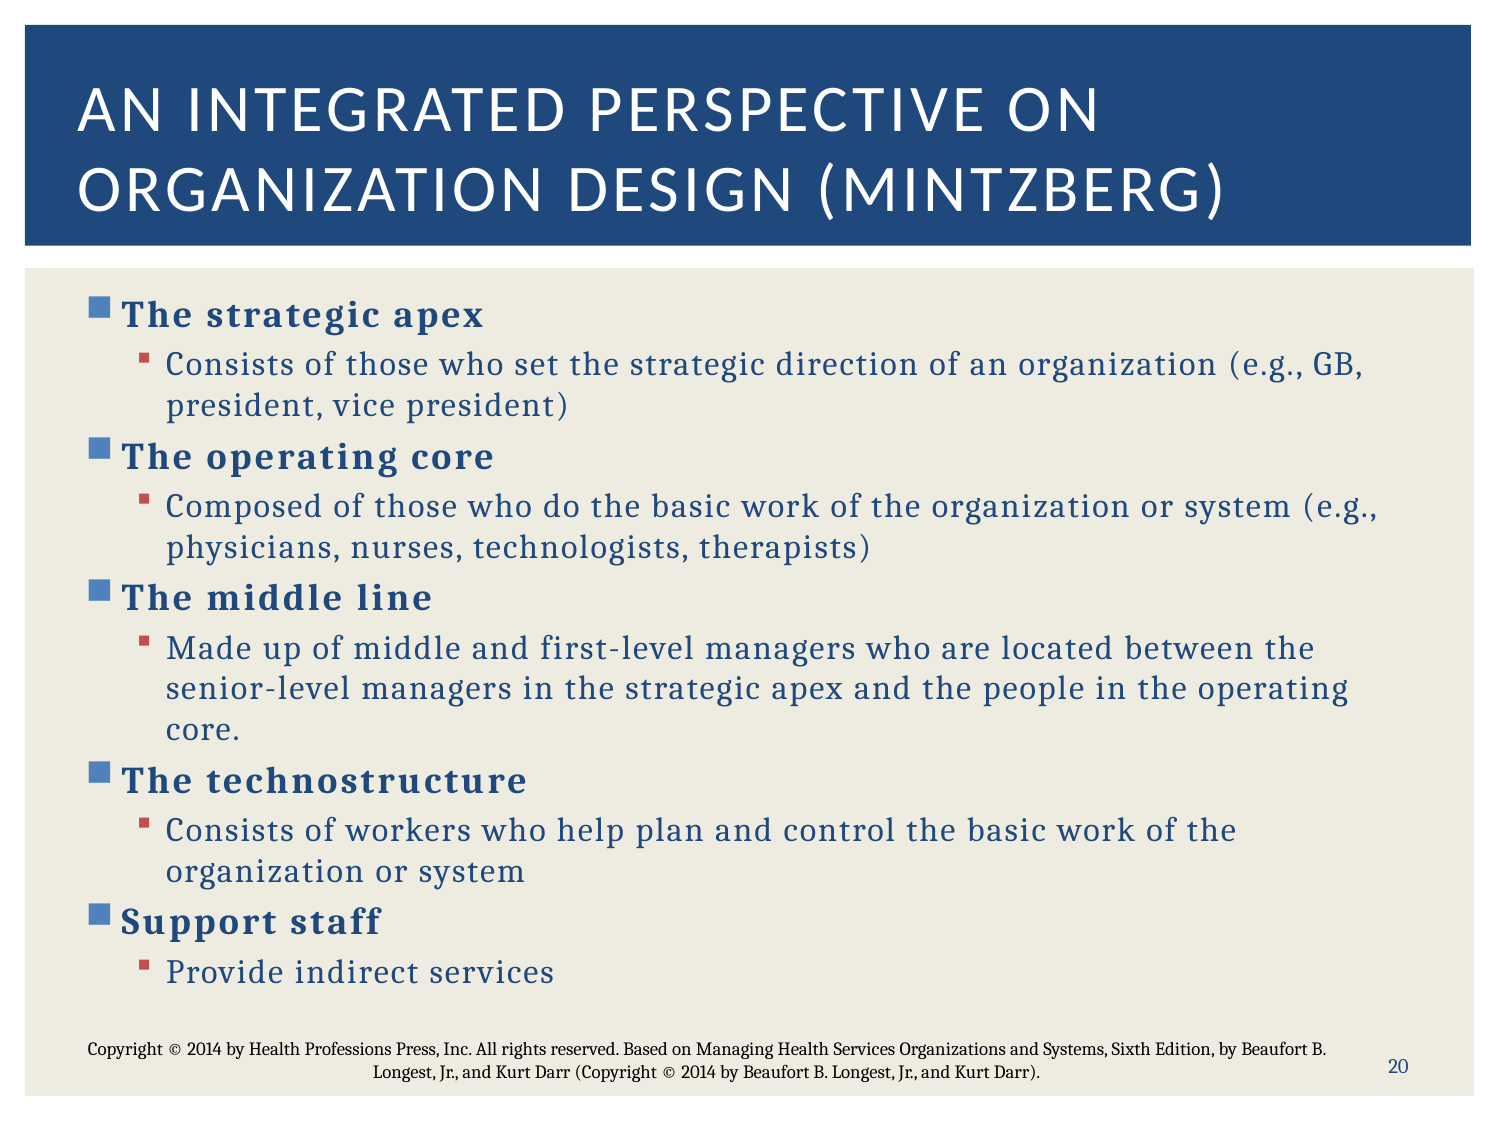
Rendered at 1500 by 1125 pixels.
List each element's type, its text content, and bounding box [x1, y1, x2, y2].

title An integrated perspective on organization design (Mintzberg) [62, 58, 1438, 232]
list The strategic apex Consists of those who set the strategic direction of an organization (e.g., GB, president, vice president) The operating core Composed of those who do the basic work of the organization or system (e.g., physicians, nurses, technologists, therapists) The middle line Made up of middle and first-level managers who are located between the senior-level managers in the strategic apex and the people in the operating core. The technostructure Consists of workers who help plan and control the basic work of the organization or system Support staff Provide indirect services [62, 281, 1442, 1005]
slide_number 20 [1349, 1041, 1448, 1089]
